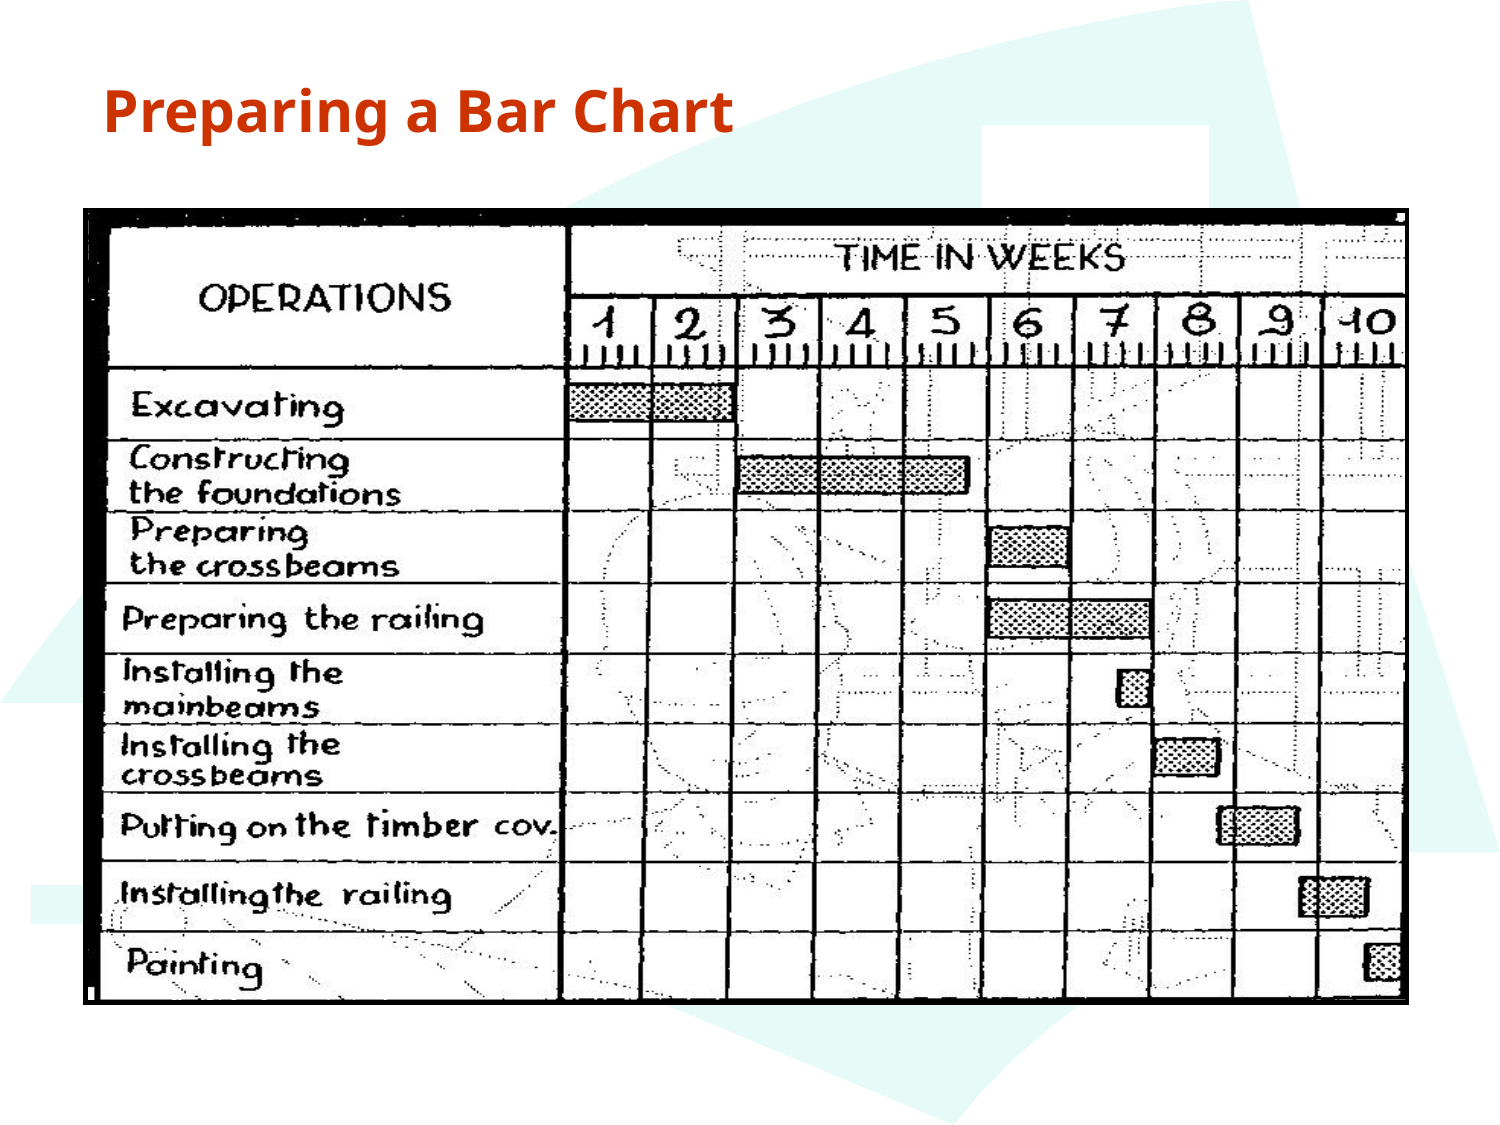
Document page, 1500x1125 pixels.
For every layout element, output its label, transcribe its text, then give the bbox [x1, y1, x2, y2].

title Preparing a Bar Chart [87, 75, 826, 160]
picture [87, 212, 1405, 1001]
